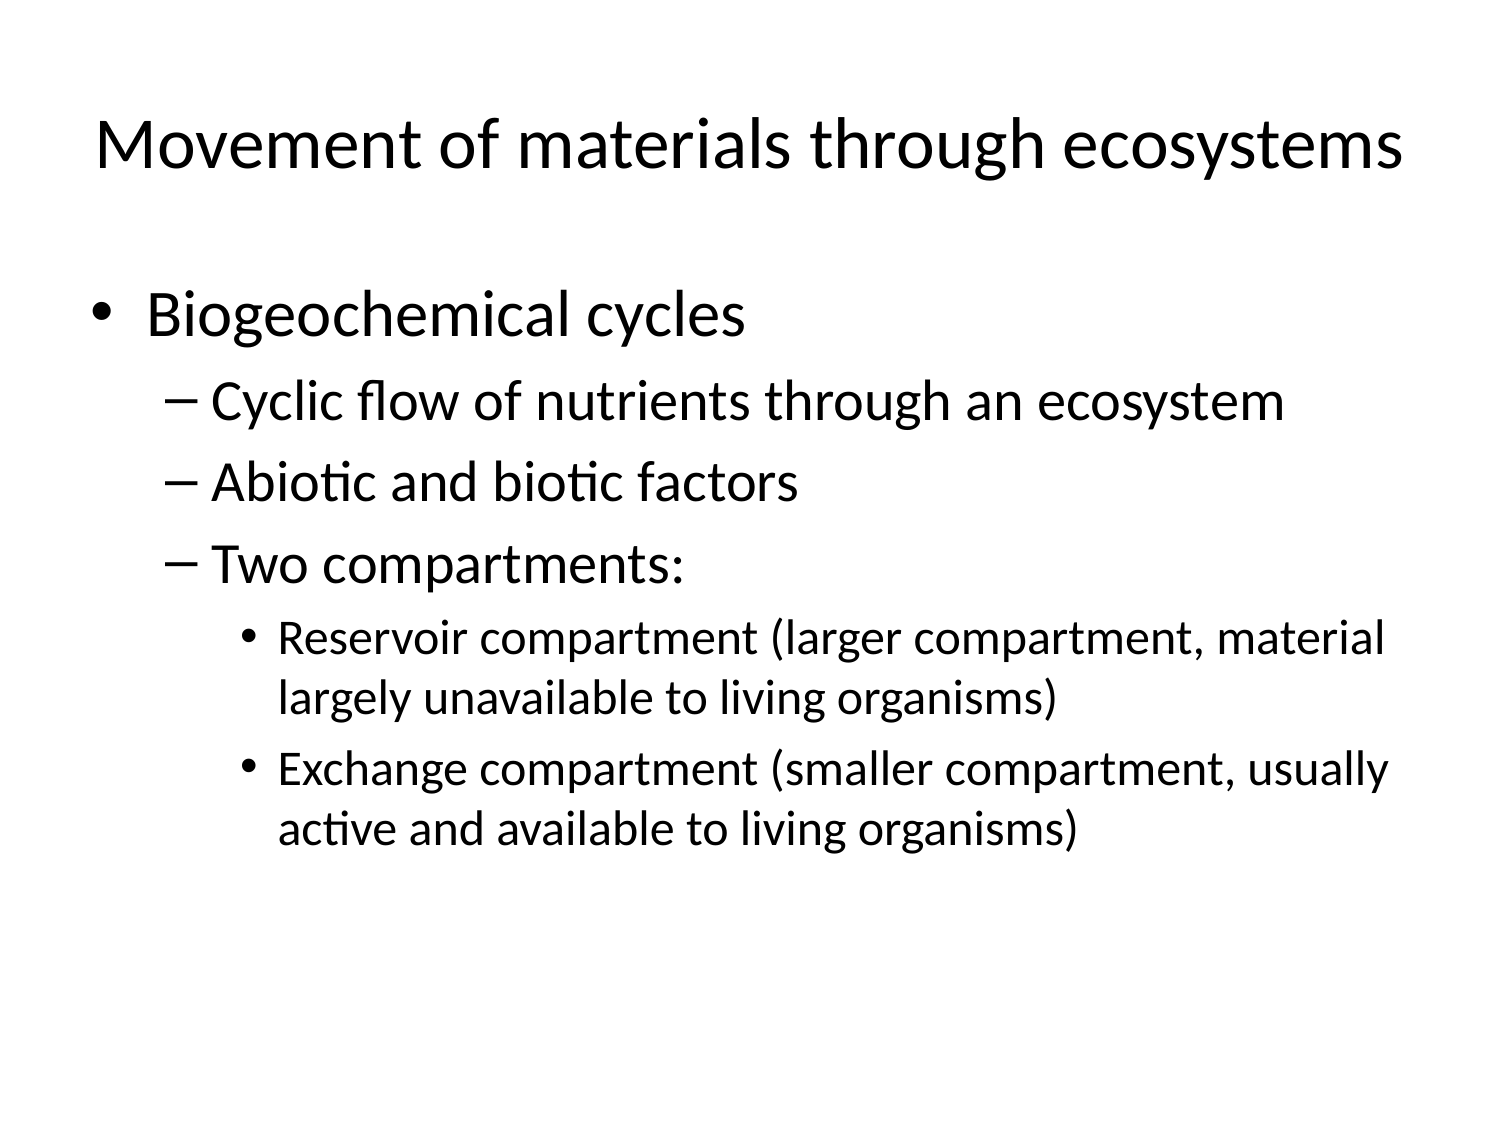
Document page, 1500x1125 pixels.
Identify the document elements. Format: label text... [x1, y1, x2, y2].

list Biogeochemical cycles Cyclic flow of nutrients through an ecosystem Abiotic and biotic factors Two compartments: Reservoir compartment (larger compartment, material largely unavailable to living organisms) Exchange compartment (smaller compartment, usually active and available to living organisms) [75, 262, 1425, 1005]
title Movement of materials through ecosystems [75, 45, 1425, 233]
